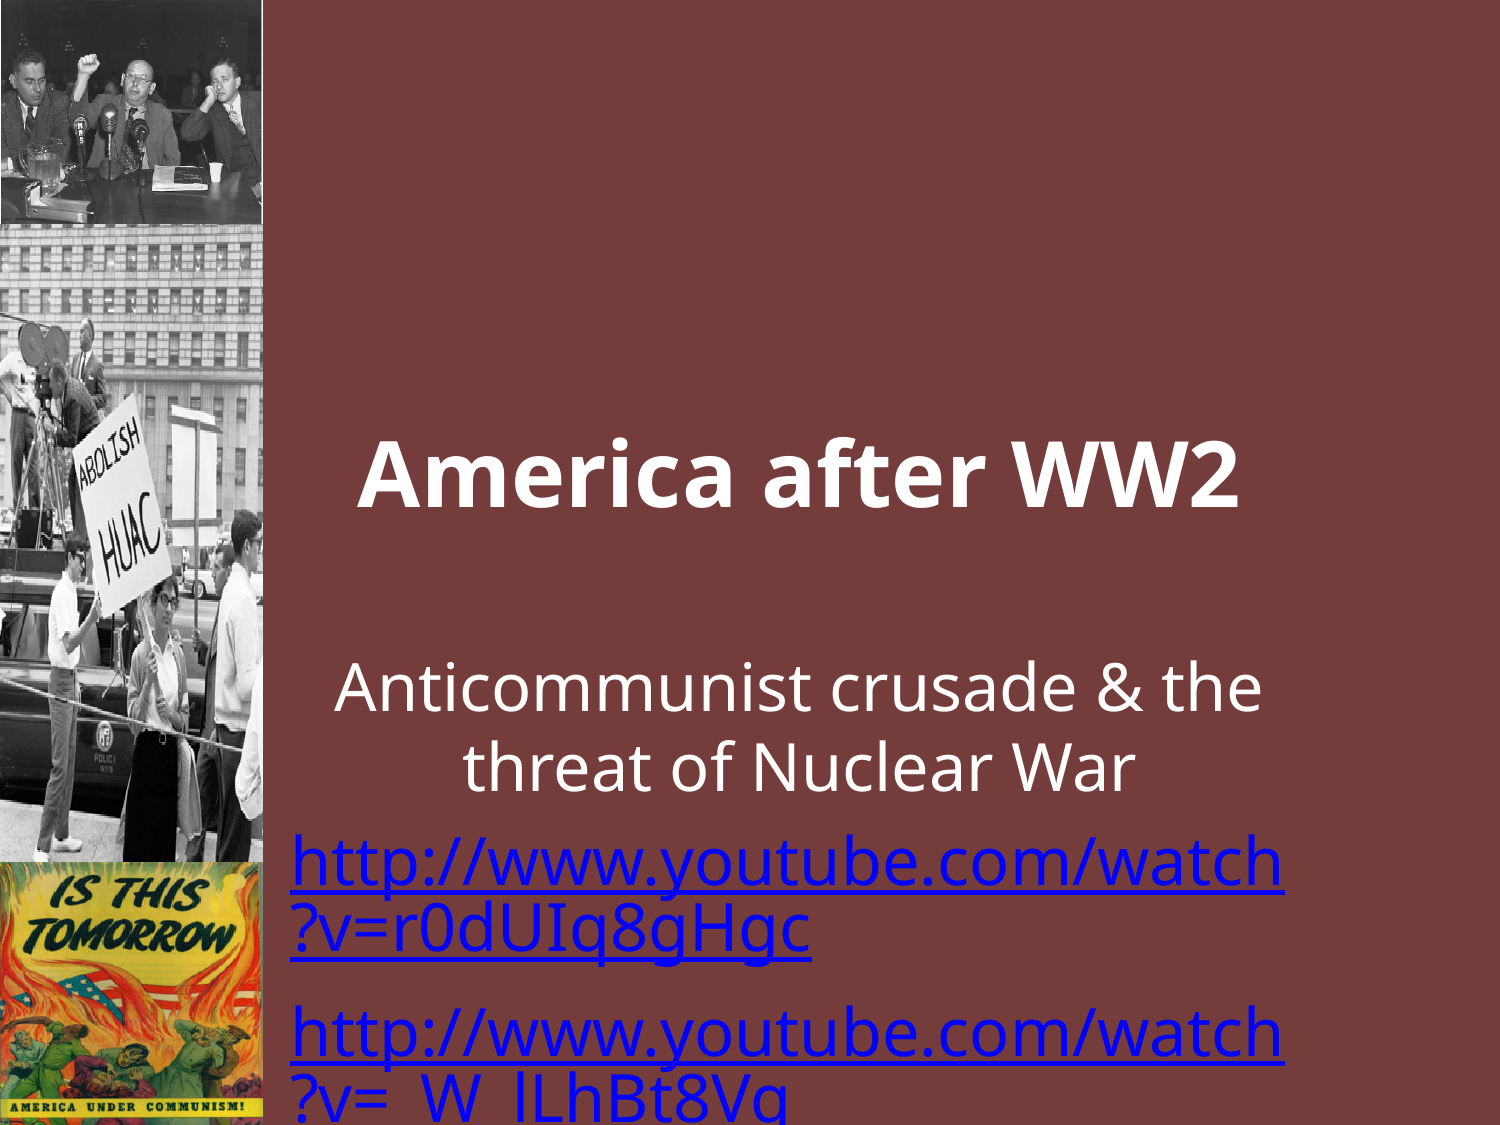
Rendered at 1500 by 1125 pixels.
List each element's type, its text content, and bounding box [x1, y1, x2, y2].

title America after WW2 [266, 350, 1438, 592]
subtitle Anticommunist crusade & the threat of Nuclear War http://www.youtube.com/watch?v=r0dUIq8gHgc http://www.youtube.com/watch?v=_W_lLhBt8Vg [275, 637, 1325, 1088]
picture [0, 0, 263, 1125]
